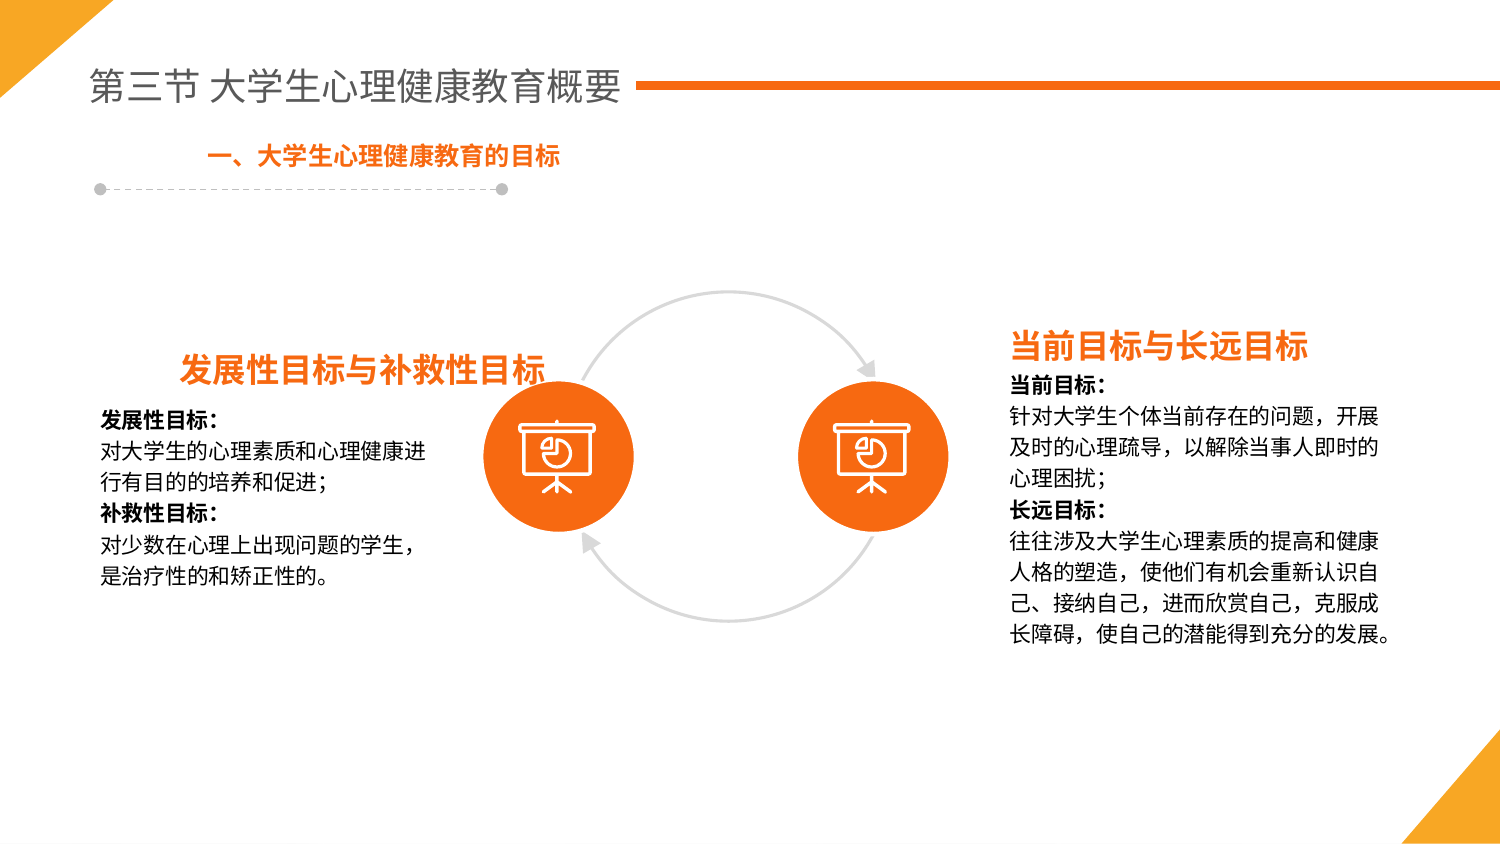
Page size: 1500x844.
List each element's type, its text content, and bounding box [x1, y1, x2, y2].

text_box 发展性目标与补救性目标 [164, 341, 526, 390]
text_box [0, 0, 116, 100]
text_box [795, 378, 951, 535]
text_box 一、大学生心理健康教育的目标 [183, 140, 420, 171]
text_box 发展性目标： 对大学生的心理素质和心理健康进行有目的的培养和促进； 补救性目标： 对少数在心理上出现问题的学生，是治疗性的和矫正性的。 [100, 401, 505, 613]
text_box 第三节 大学生心理健康教育概要 [88, 54, 774, 117]
text_box 当前目标： 针对大学生个体当前存在的问题，开展及时的心理疏导，以解除当事人即时的心理困扰； 长远目标： 往往涉及大学生心理素质的提高和健康人格的塑造，使他们有机会重新认识自己、接纳自己，进而欣赏自己，克服成长障碍，使自己的潜能得到充分的发展。 [950, 351, 1388, 694]
text_box 当前目标与长远目标 [950, 317, 1299, 351]
text_box [582, 456, 872, 624]
text_box [581, 289, 876, 456]
text_box [1399, 727, 1500, 844]
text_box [480, 378, 637, 535]
